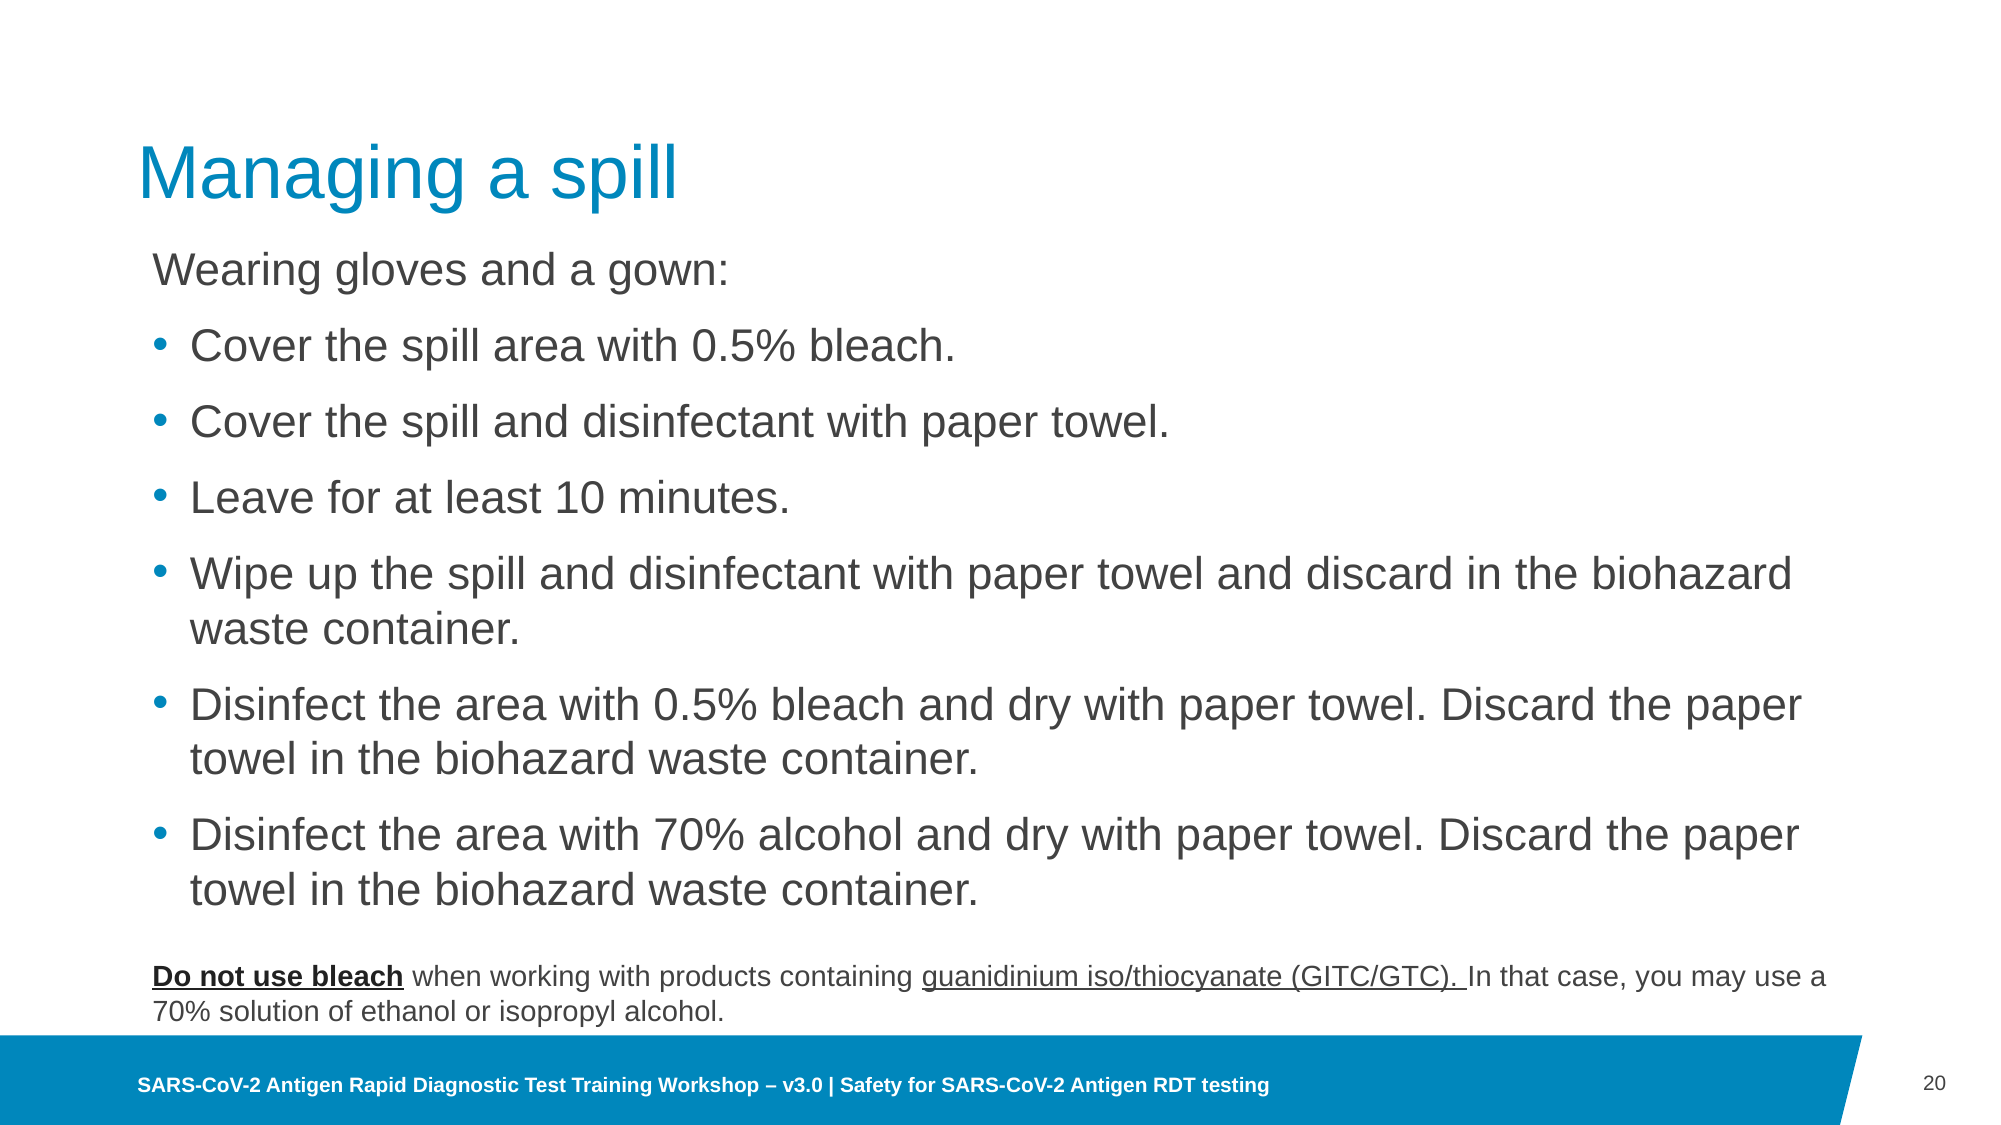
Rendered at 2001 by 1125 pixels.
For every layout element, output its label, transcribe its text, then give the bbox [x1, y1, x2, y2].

title Managing a spill [137, 59, 1863, 215]
slide_number 20 [1862, 1035, 1947, 1125]
list Wearing gloves and a gown: Cover the spill area with 0.5% bleach. Cover the spill and disinfectant with paper towel. Leave for at least 10 minutes. Wipe up the spill and disinfectant with paper towel and discard in the biohazard waste container. Disinfect the area with 0.5% bleach and dry with paper towel. Discard the paper towel in the biohazard waste container. Disinfect the area with 70% alcohol and dry with paper towel. Discard the paper towel in the biohazard waste container. [137, 232, 1863, 949]
footer SARS-CoV-2 Antigen Rapid Diagnostic Test Training Workshop – v3.0 | Safety for SARS-CoV-2 Antigen RDT testing [137, 1042, 1338, 1125]
text_box Do not use bleach when working with products containing guanidinium iso/thiocyanate (GITC/GTC). In that case, you may use a 70% solution of ethanol or isopropyl alcohol. [137, 949, 1863, 1035]
